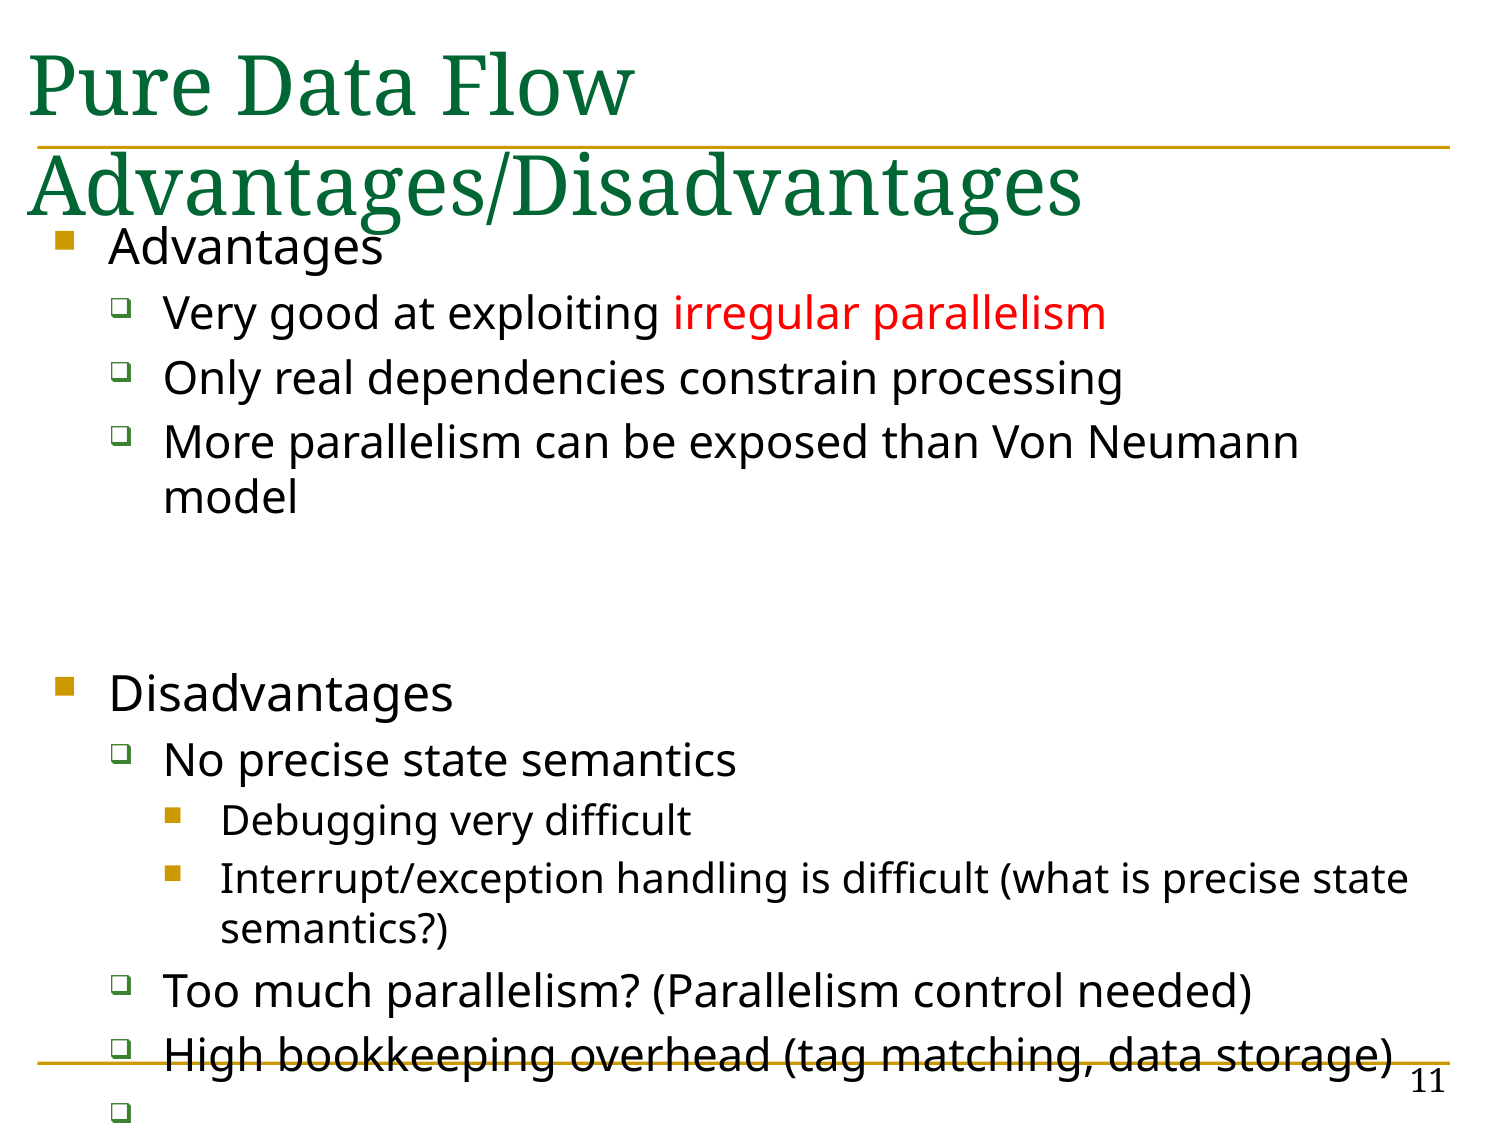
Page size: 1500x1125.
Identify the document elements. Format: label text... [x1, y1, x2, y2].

slide_number 11 [1111, 1036, 1462, 1112]
title Pure Data Flow Advantages/Disadvantages [12, 24, 1475, 200]
list Advantages Very good at exploiting irregular parallelism Only real dependencies constrain processing More parallelism can be exposed than Von Neumann model Disadvantages No precise state semantics Debugging very difficult Interrupt/exception handling is difficult (what is precise state semantics?) Too much parallelism? (Parallelism control needed) High bookkeeping overhead (tag matching, data storage) … [37, 137, 1450, 990]
